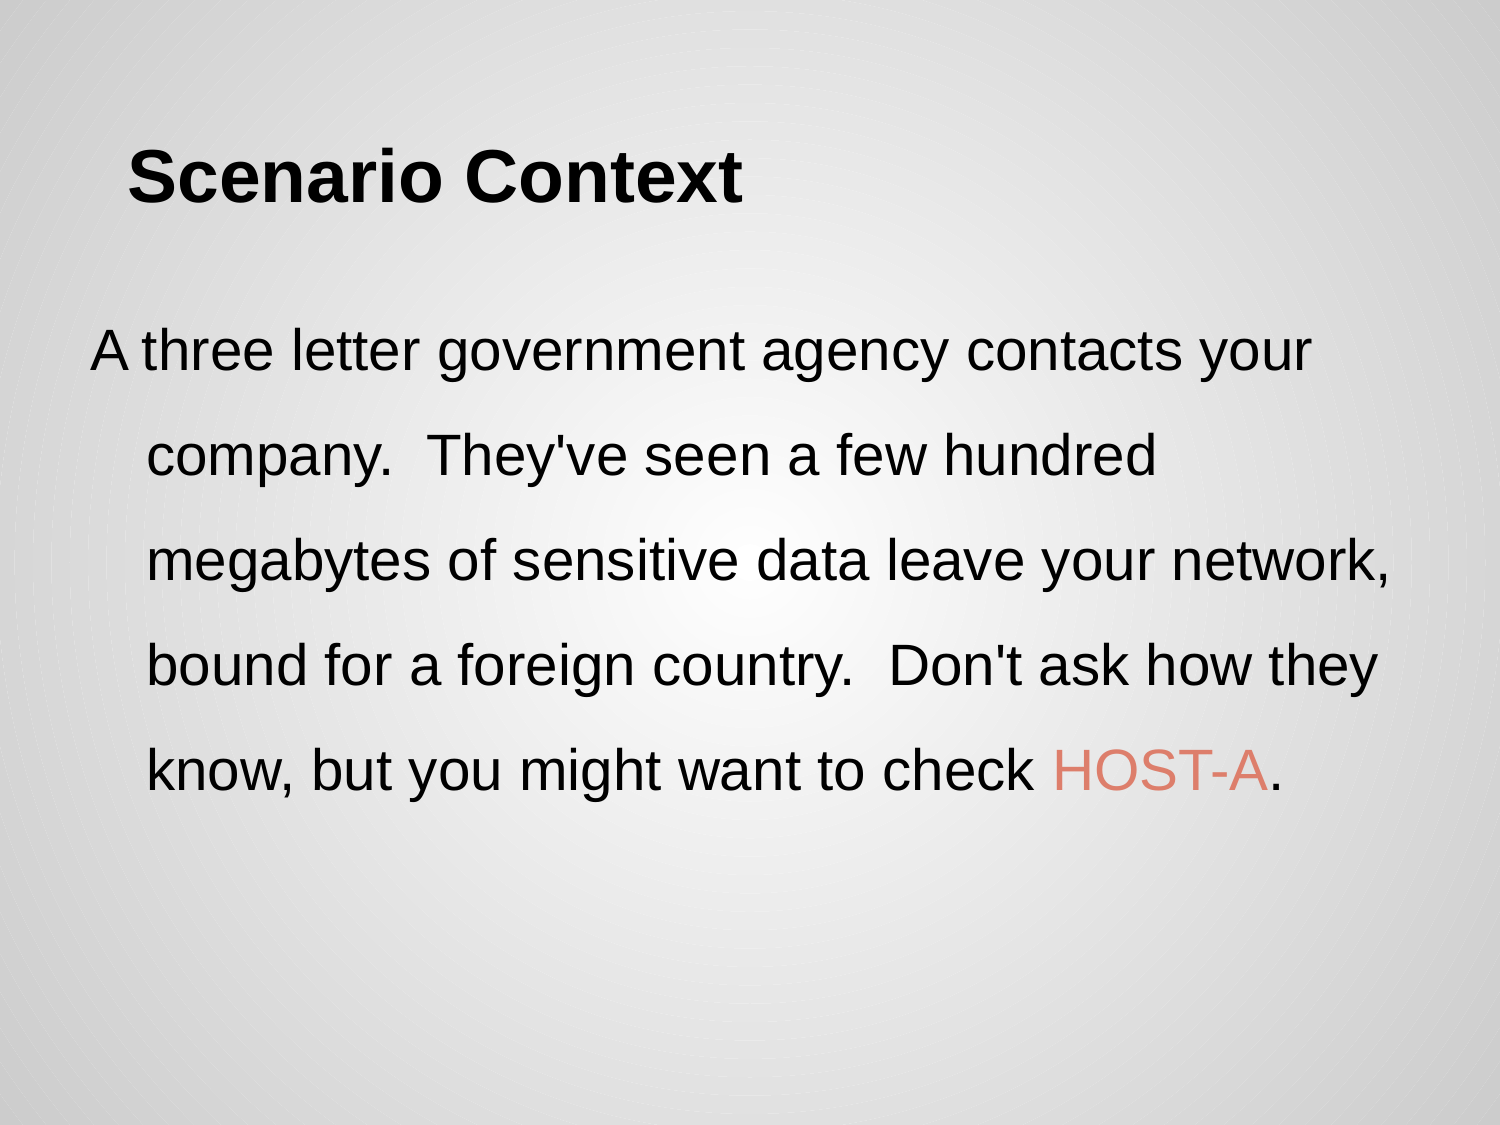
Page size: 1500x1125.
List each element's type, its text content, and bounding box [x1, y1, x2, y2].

title Scenario Context [75, 45, 1425, 233]
list A three letter government agency contacts your company. They've seen a few hundred megabytes of sensitive data leave your network, bound for a foreign country. Don't ask how they know, but you might want to check HOST-A. [75, 262, 1425, 1078]
